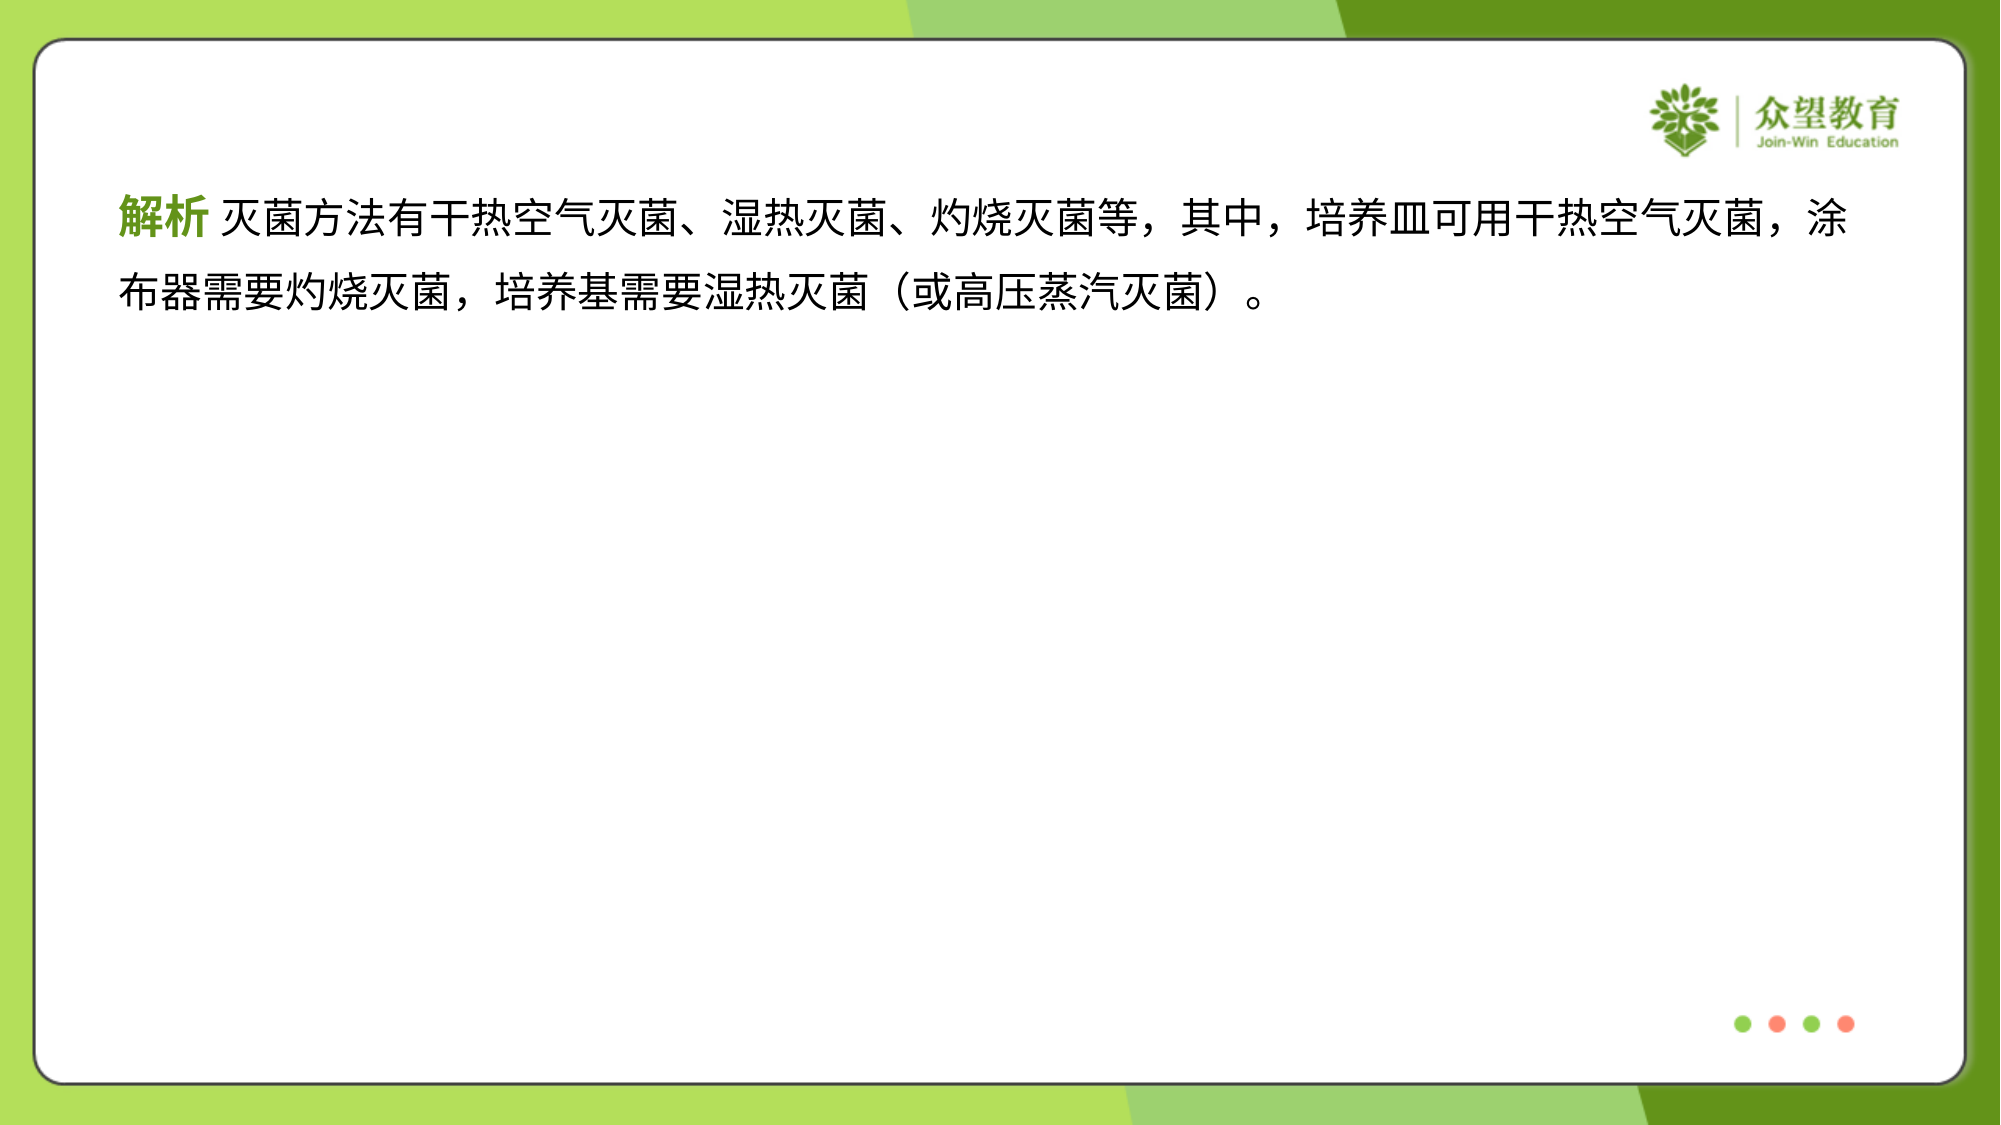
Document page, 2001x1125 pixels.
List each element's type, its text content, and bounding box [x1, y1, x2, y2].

picture [0, 0, 2000, 1125]
text_box 解析 灭菌方法有干热空气灭菌、湿热灭菌、灼烧灭菌等，其中，培养皿可用干热空气灭菌，涂 布器需要灼烧灭菌，培养基需要湿热灭菌（或高压蒸汽灭菌）。 [118, 159, 1883, 309]
